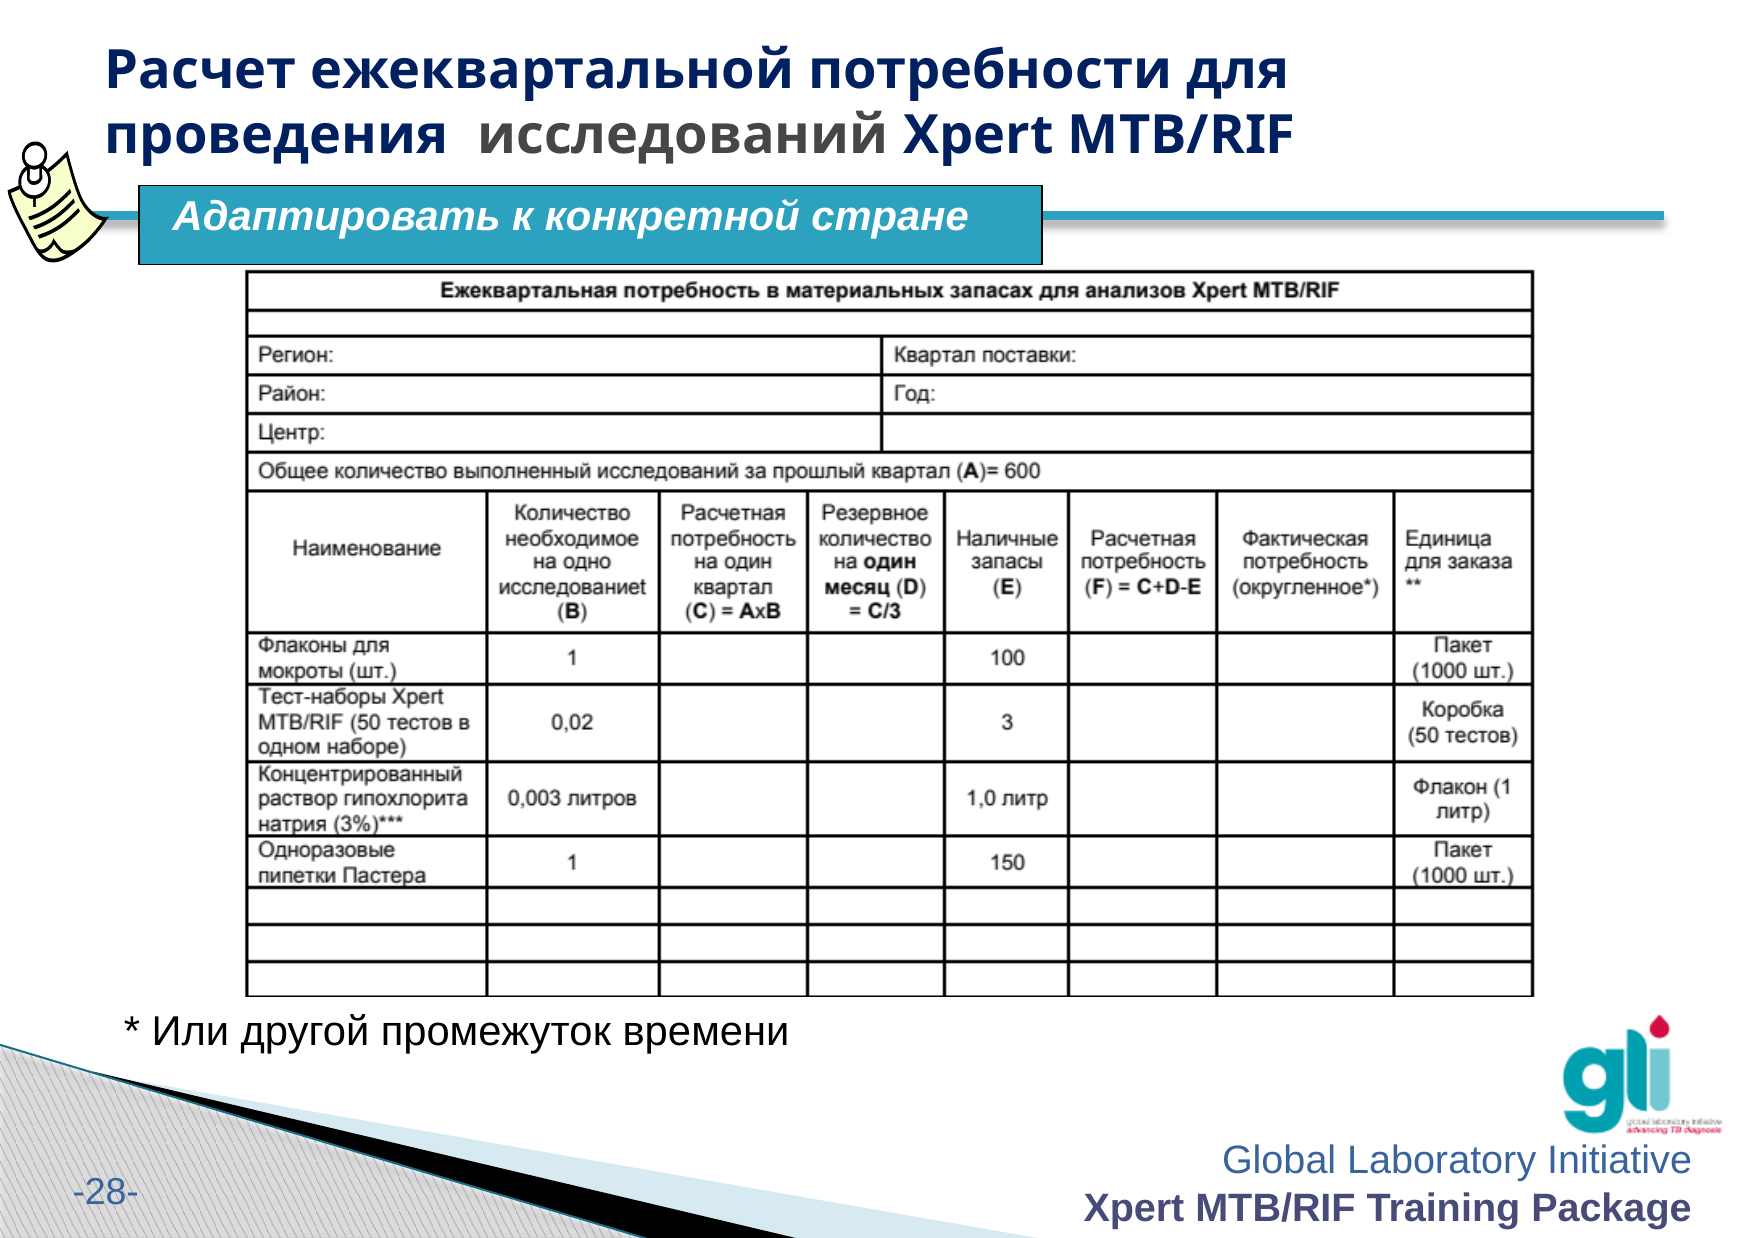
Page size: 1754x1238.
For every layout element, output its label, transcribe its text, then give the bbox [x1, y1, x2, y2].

text_box [139, 185, 188, 265]
title Расчет ежеквартальной потребности для проведения исследований Xpert MTB/RIF [87, 16, 1666, 183]
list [194, 193, 1583, 997]
picture [1553, 1011, 1727, 1139]
text_box * Или другой промежуток времени [108, 996, 1059, 1062]
text_box Адаптировать к конкретной стране [157, 181, 1220, 247]
picture [7, 140, 110, 265]
